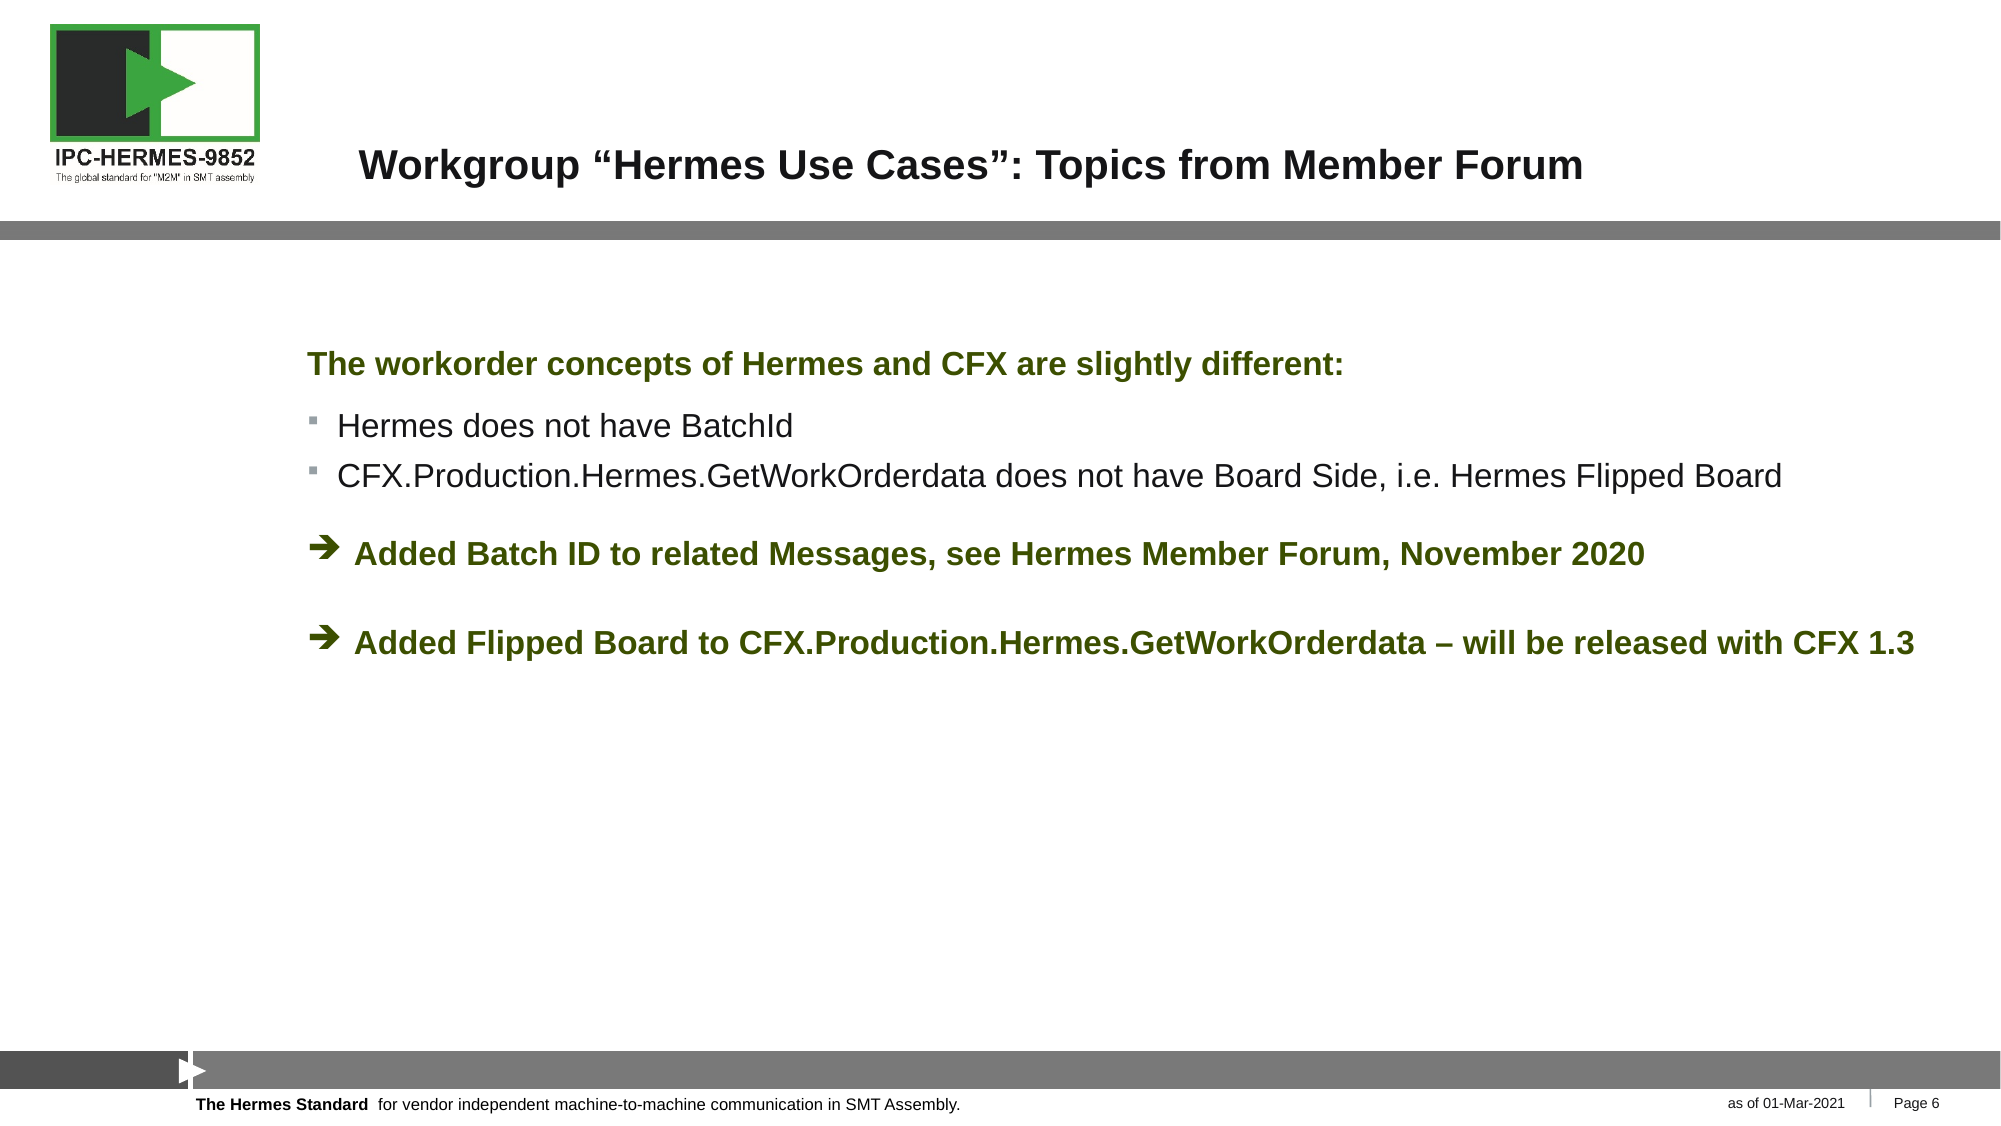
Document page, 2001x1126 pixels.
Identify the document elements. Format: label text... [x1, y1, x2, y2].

list The workorder concepts of Hermes and CFX are slightly different: Hermes does not have BatchId CFX.Production.Hermes.GetWorkOrderdata does not have Board Side, i.e. Hermes Flipped Board Added Batch ID to related Messages, see Hermes Member Forum, November 2020 Added Flipped Board to CFX.Production.Hermes.GetWorkOrderdata – will be released with CFX 1.3 [307, 342, 1946, 1051]
slide_number Page 6 [1879, 1086, 1982, 1119]
picture [50, 24, 260, 185]
title Workgroup “Hermes Use Cases”: Topics from Member Forum [287, 69, 1997, 257]
slide_number as of 01-Mar-2021 [1649, 1086, 1861, 1119]
